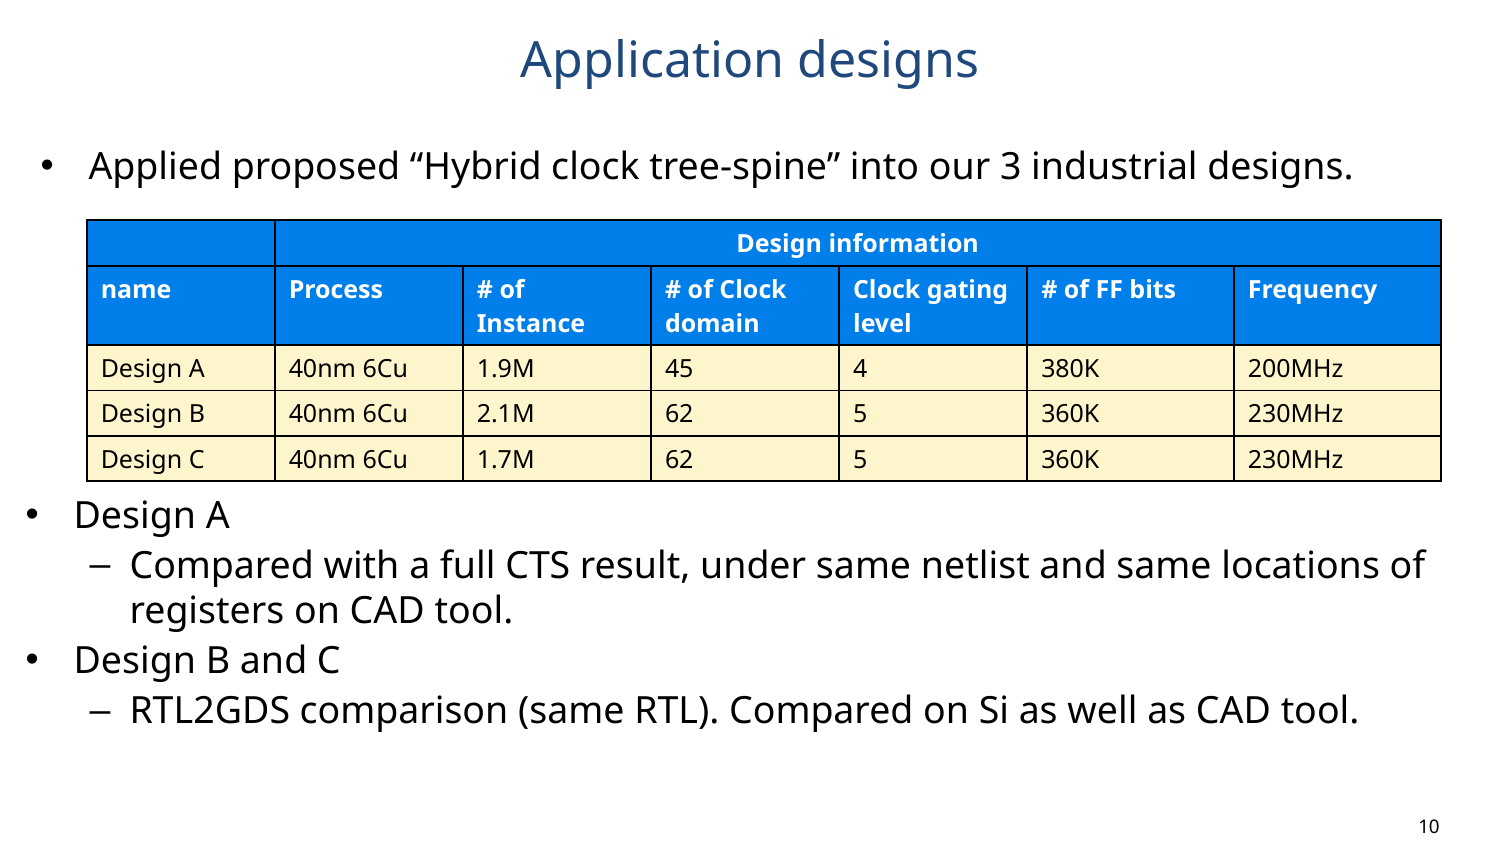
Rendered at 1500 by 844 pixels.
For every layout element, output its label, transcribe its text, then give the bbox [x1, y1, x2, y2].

table_cell 5 [840, 391, 1026, 435]
table_cell 1.9M [464, 346, 650, 390]
table_cell 360K [1028, 391, 1233, 435]
table_cell 4 [840, 346, 1026, 390]
table_cell 62 [652, 391, 838, 435]
table_cell 380K [1028, 346, 1233, 390]
table_cell Design C [88, 437, 274, 480]
table_cell Design B [88, 391, 274, 435]
table_cell Design A [88, 346, 274, 390]
table_cell # of FF bits [1028, 267, 1233, 344]
slide_number 10 [1358, 810, 1500, 844]
table_cell 5 [840, 437, 1026, 480]
table_header [88, 221, 274, 265]
table_cell 45 [652, 346, 838, 390]
table_cell Frequency [1235, 267, 1440, 344]
table_cell 2.1M [464, 391, 650, 435]
table_cell 230MHz [1235, 391, 1440, 435]
table_cell # of Instance [464, 267, 650, 344]
table_cell 62 [652, 437, 838, 480]
table_cell 40nm 6Cu [276, 437, 462, 480]
table_header Design information [276, 221, 1440, 265]
table_cell name [88, 267, 274, 344]
table_cell 200MHz [1235, 346, 1440, 390]
table_cell 40nm 6Cu [276, 391, 462, 435]
table_cell 40nm 6Cu [276, 346, 462, 390]
text_box Design A Compared with a full CTS result, under same netlist and same locations of registers on CAD tool. Design B and C RTL2GDS comparison (same RTL). Compared on Si as well as CAD tool. [12, 484, 1484, 769]
table_cell 230MHz [1235, 437, 1440, 480]
table_cell 360K [1028, 437, 1233, 480]
table_cell # of Clock domain [652, 267, 838, 344]
table_cell Clock gating level [840, 267, 1026, 344]
list Applied proposed “Hybrid clock tree-spine” into our 3 industrial designs. [27, 135, 1464, 221]
title Application designs [53, 23, 1447, 93]
table_cell Process [276, 267, 462, 344]
table_cell 1.7M [464, 437, 650, 480]
